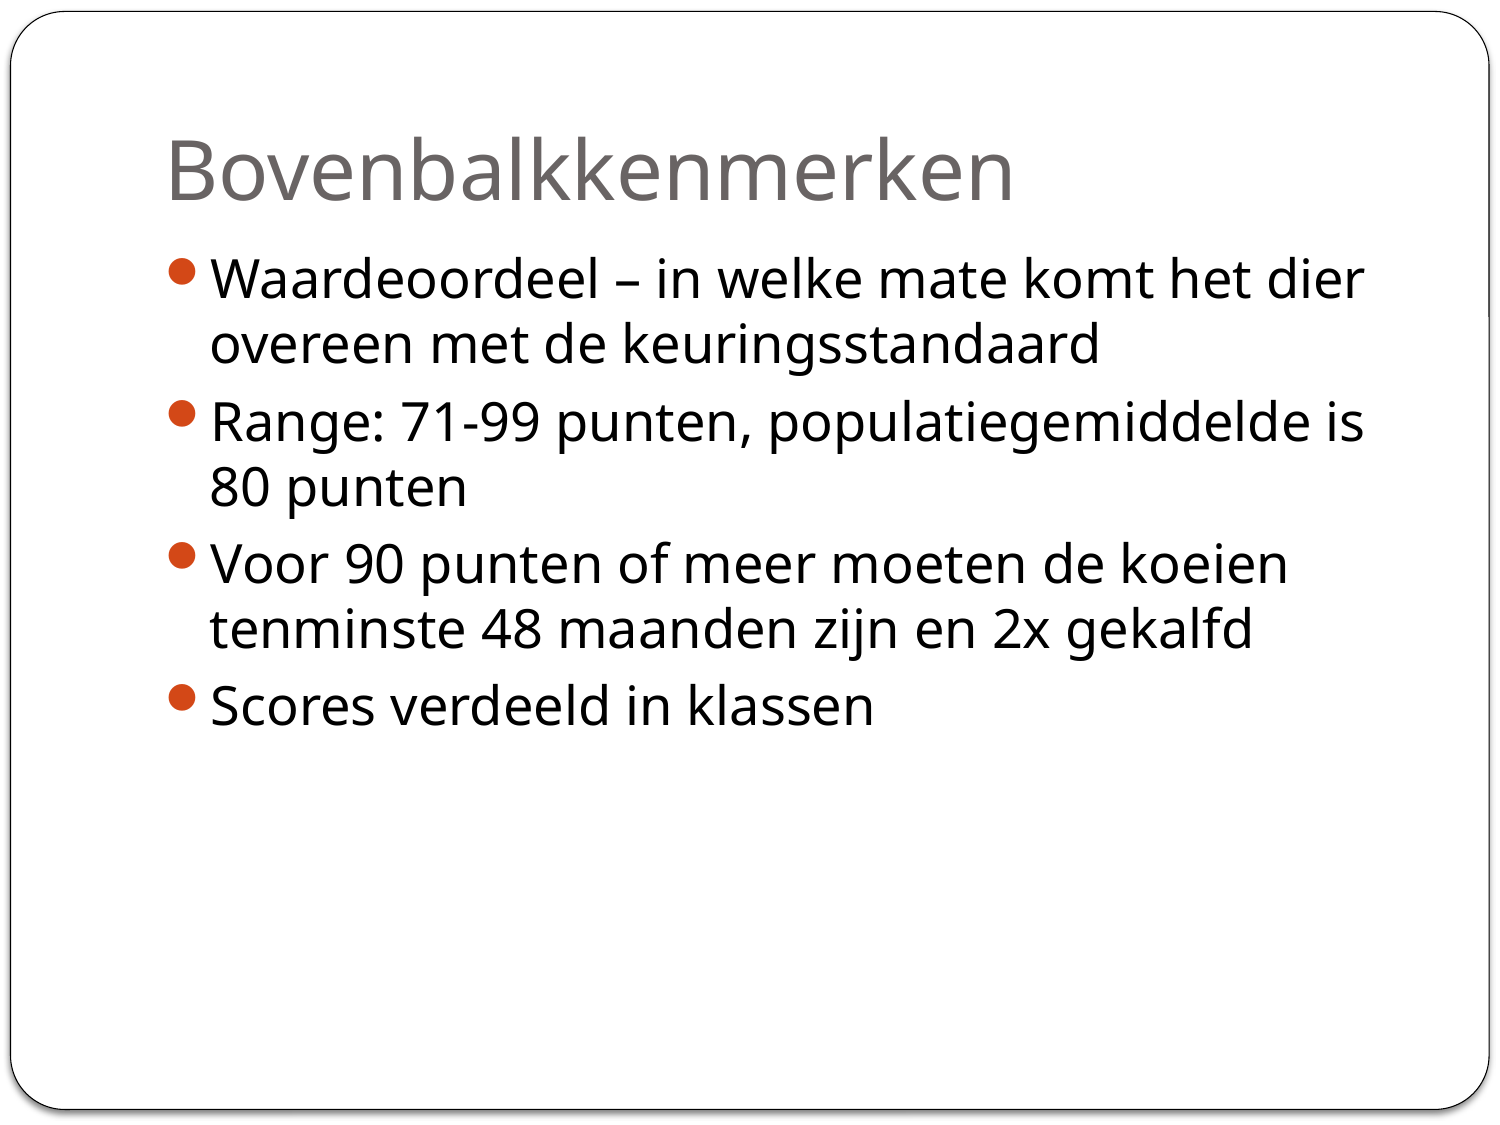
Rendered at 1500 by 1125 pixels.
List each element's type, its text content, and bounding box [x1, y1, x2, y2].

title Bovenbalkkenmerken [150, 45, 1425, 233]
list Waardeoordeel – in welke mate komt het dier overeen met de keuringsstandaard Range: 71-99 punten, populatiegemiddelde is 80 punten Voor 90 punten of meer moeten de koeien tenminste 48 maanden zijn en 2x gekalfd Scores verdeeld in klassen [150, 237, 1425, 988]
